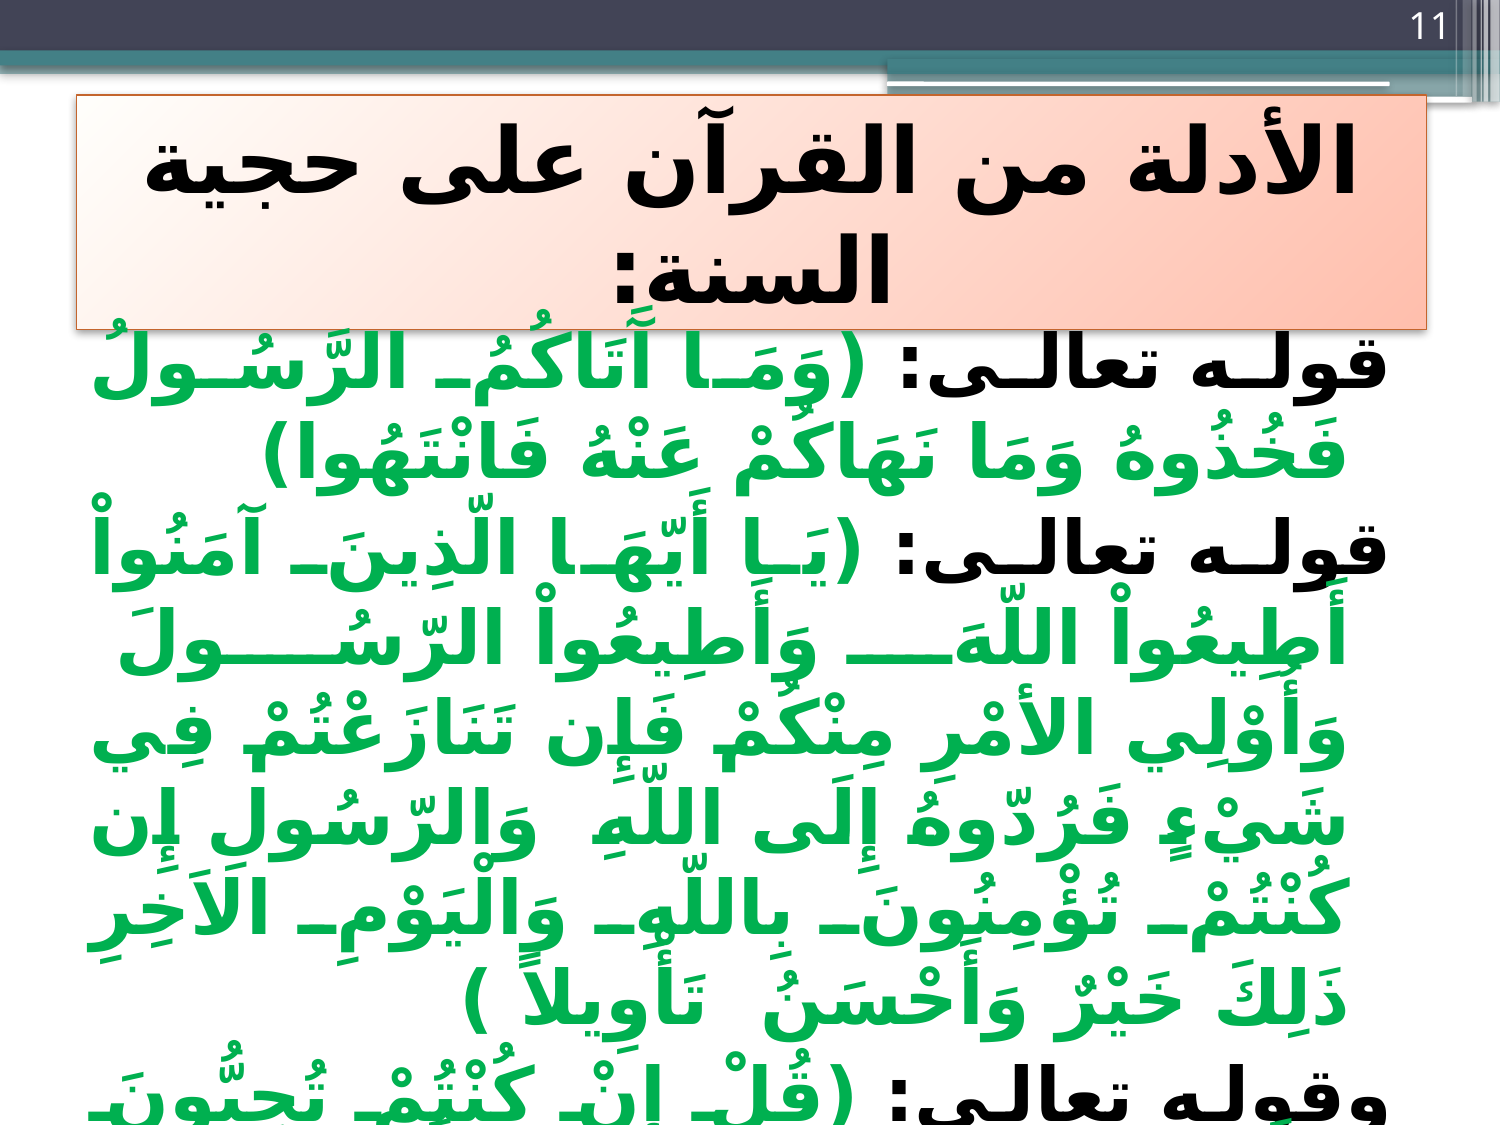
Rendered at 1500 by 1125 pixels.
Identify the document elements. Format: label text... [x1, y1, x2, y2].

slide_number 11 [1341, 0, 1466, 61]
title الأدلة من القرآن على حجية السنة: [76, 94, 1427, 330]
list قوله تعالى: (وَمَا آَتَاكُمُ الرَّسُولُ فَخُذُوهُ وَمَا نَهَاكُمْ عَنْهُ فَانْتَهُوا) قوله تعالى: (يَا أَيّهَا الّذِينَ آمَنُواْ أَطِيعُواْ اللّهَ وَأَطِيعُواْ الرّسُولَ وَأُوْلِي الأمْرِ مِنْكُمْ فَإِن تَنَازَعْتُمْ فِي شَيْءٍ فَرُدّوهُ إِلَى اللّهِ وَالرّسُولِ إِن كُنْتُمْ تُؤْمِنُونَ بِاللّهِ وَالْيَوْمِ الاَخِرِ ذَلِكَ خَيْرٌ وَأَحْسَنُ تَأْوِيلاً ) وقوله تعالى: (قُلْ إِنْ كُنْتُمْ تُحِبُّونَ اللَّهَ فَاتَّبِعُونِي يُحْبِبْكُمُ اللَّهُ وَيَغْفِرْ لَكُمْ ذُنُوبَكُمْ ? وَاللَّهُ غَفُورٌ رَحِيمٌ). [75, 306, 1425, 1125]
footer وفاء بنت محمد العيسى [862, 100, 1080, 176]
